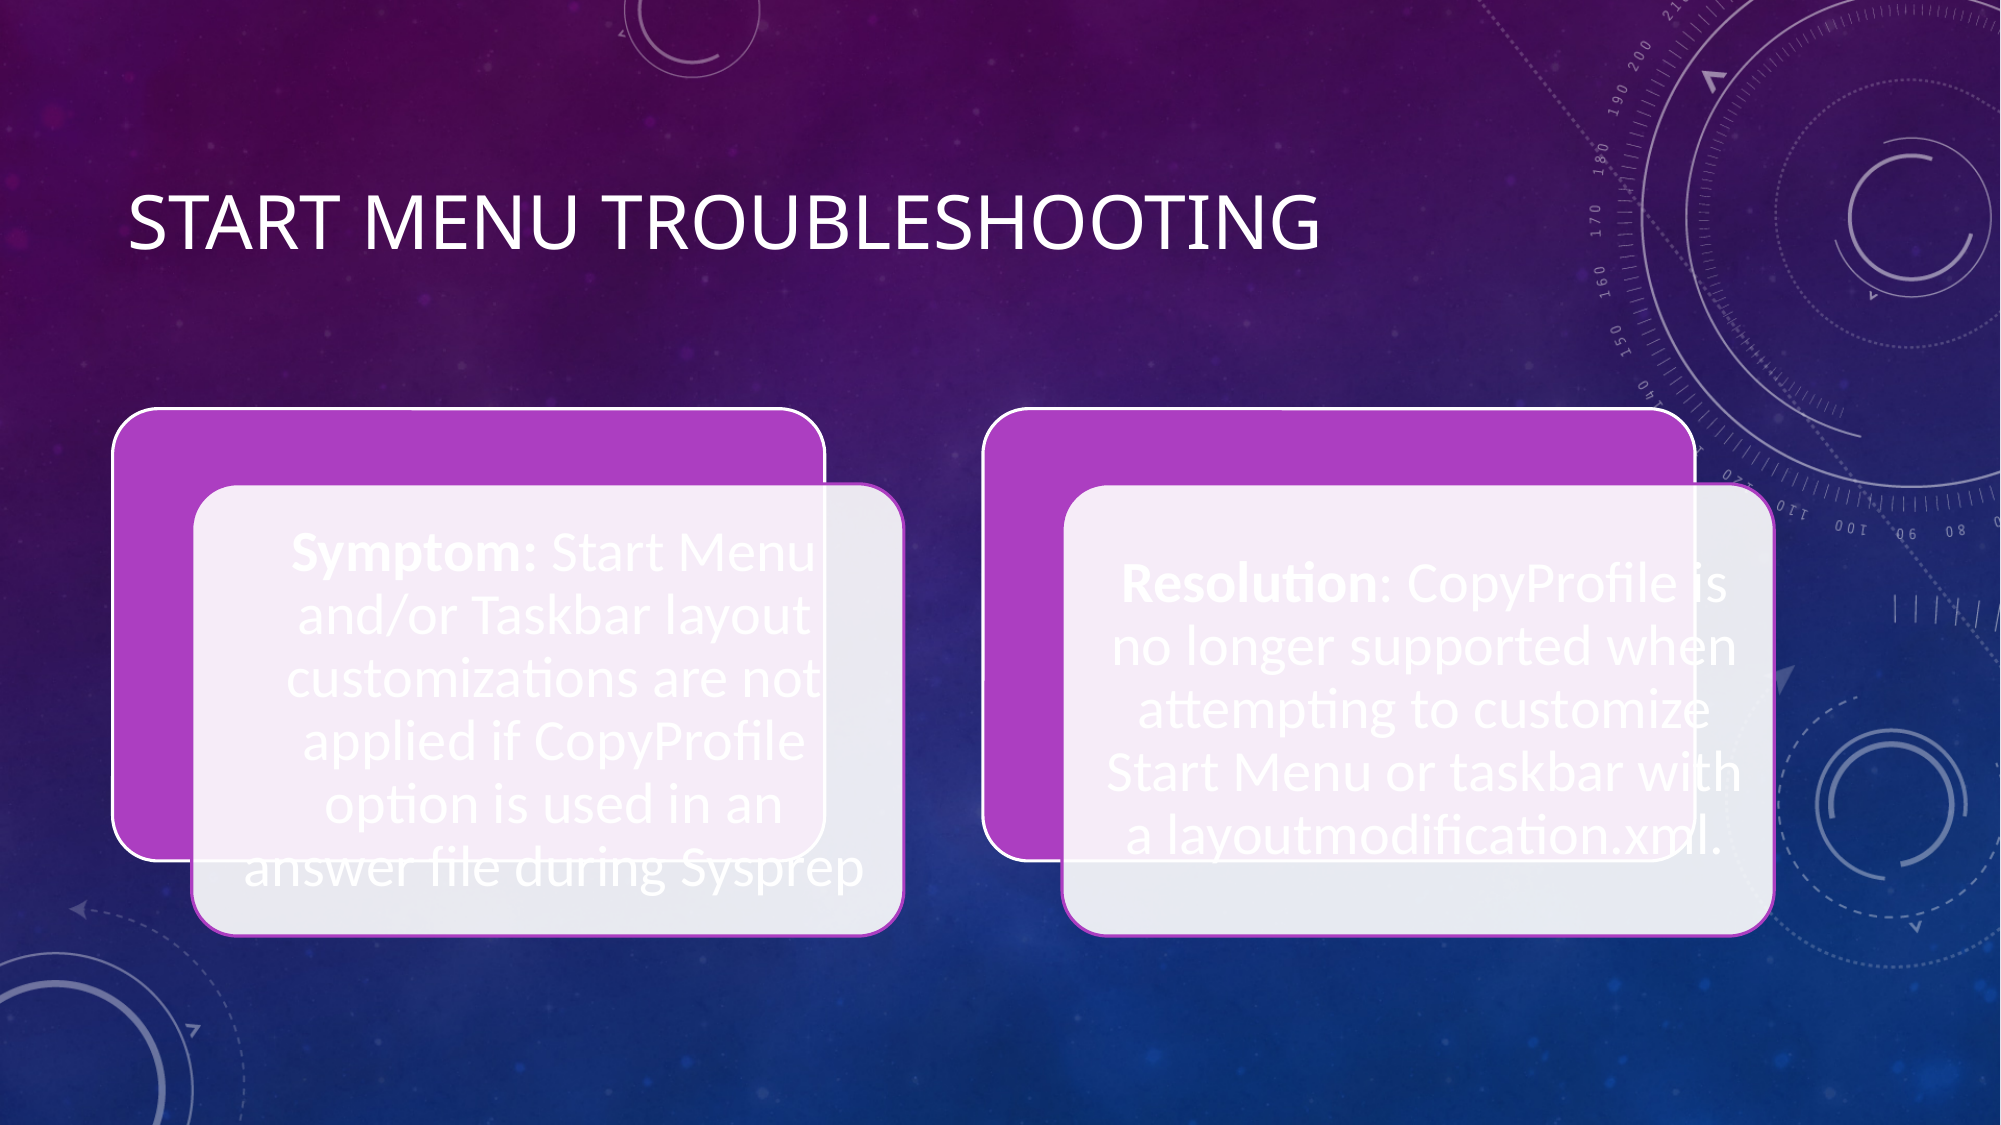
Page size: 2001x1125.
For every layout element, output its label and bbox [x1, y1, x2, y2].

list [112, 394, 1775, 951]
picture [0, 0, 2001, 1125]
